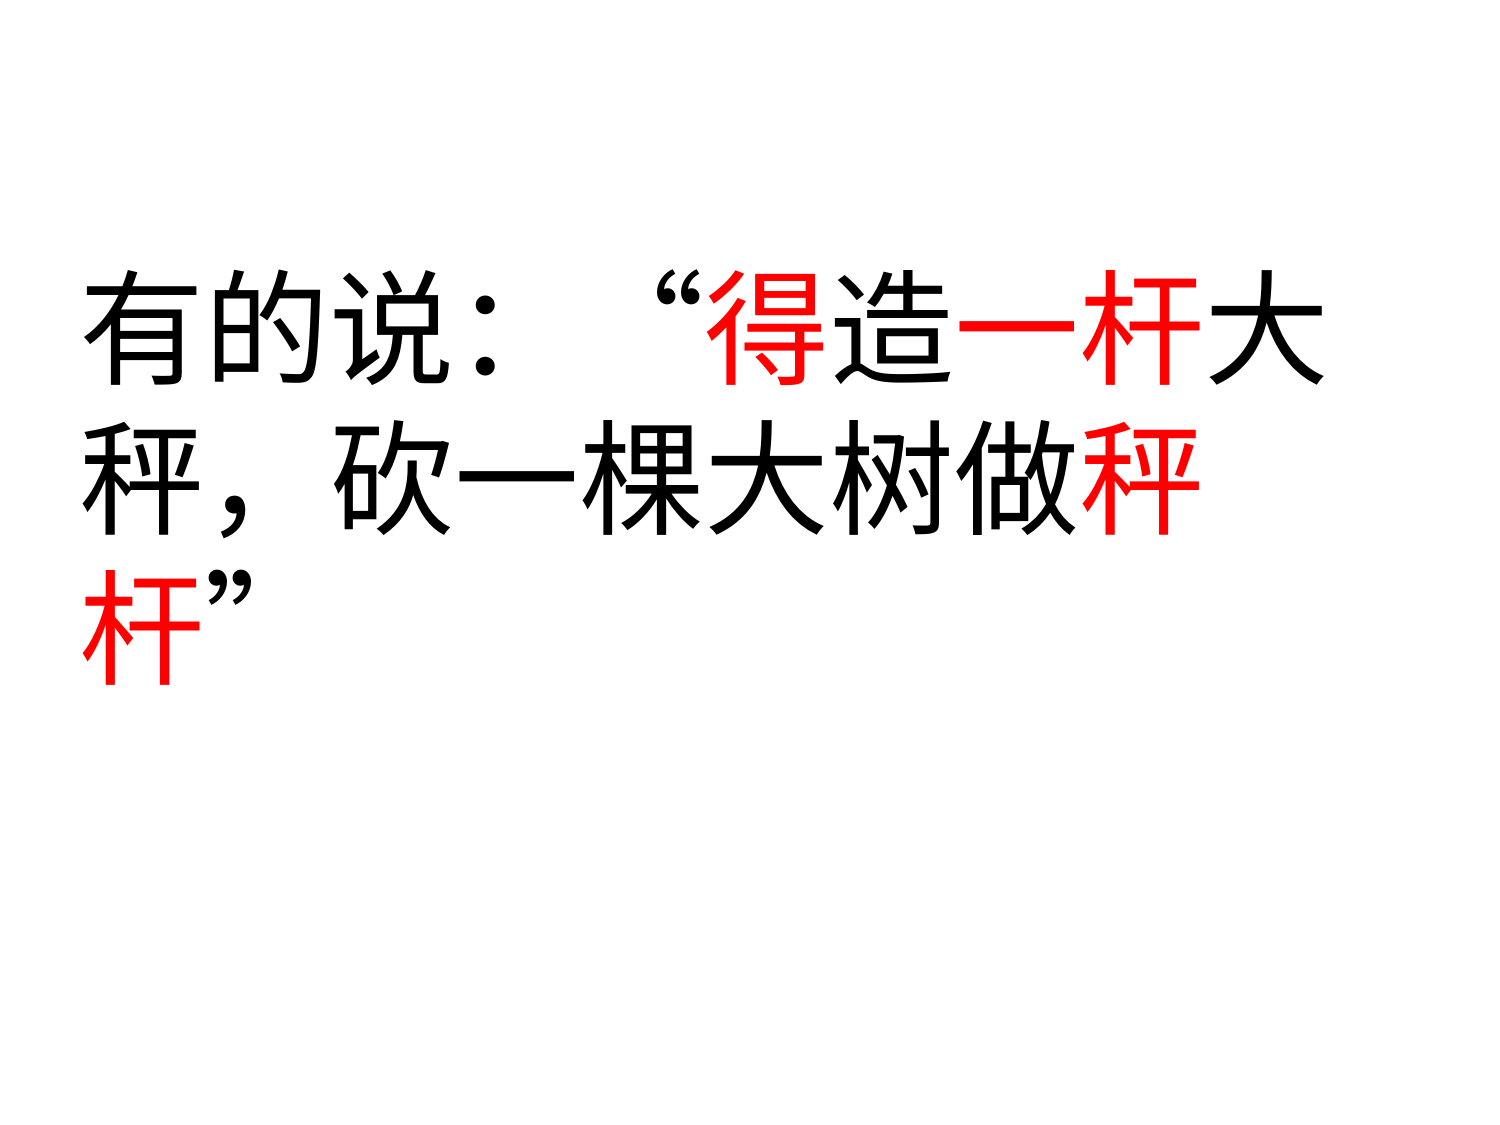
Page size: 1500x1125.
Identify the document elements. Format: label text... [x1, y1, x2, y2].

text_box 有的说：“得造一杆大秤，砍一棵大树做秤杆” [64, 243, 1465, 709]
